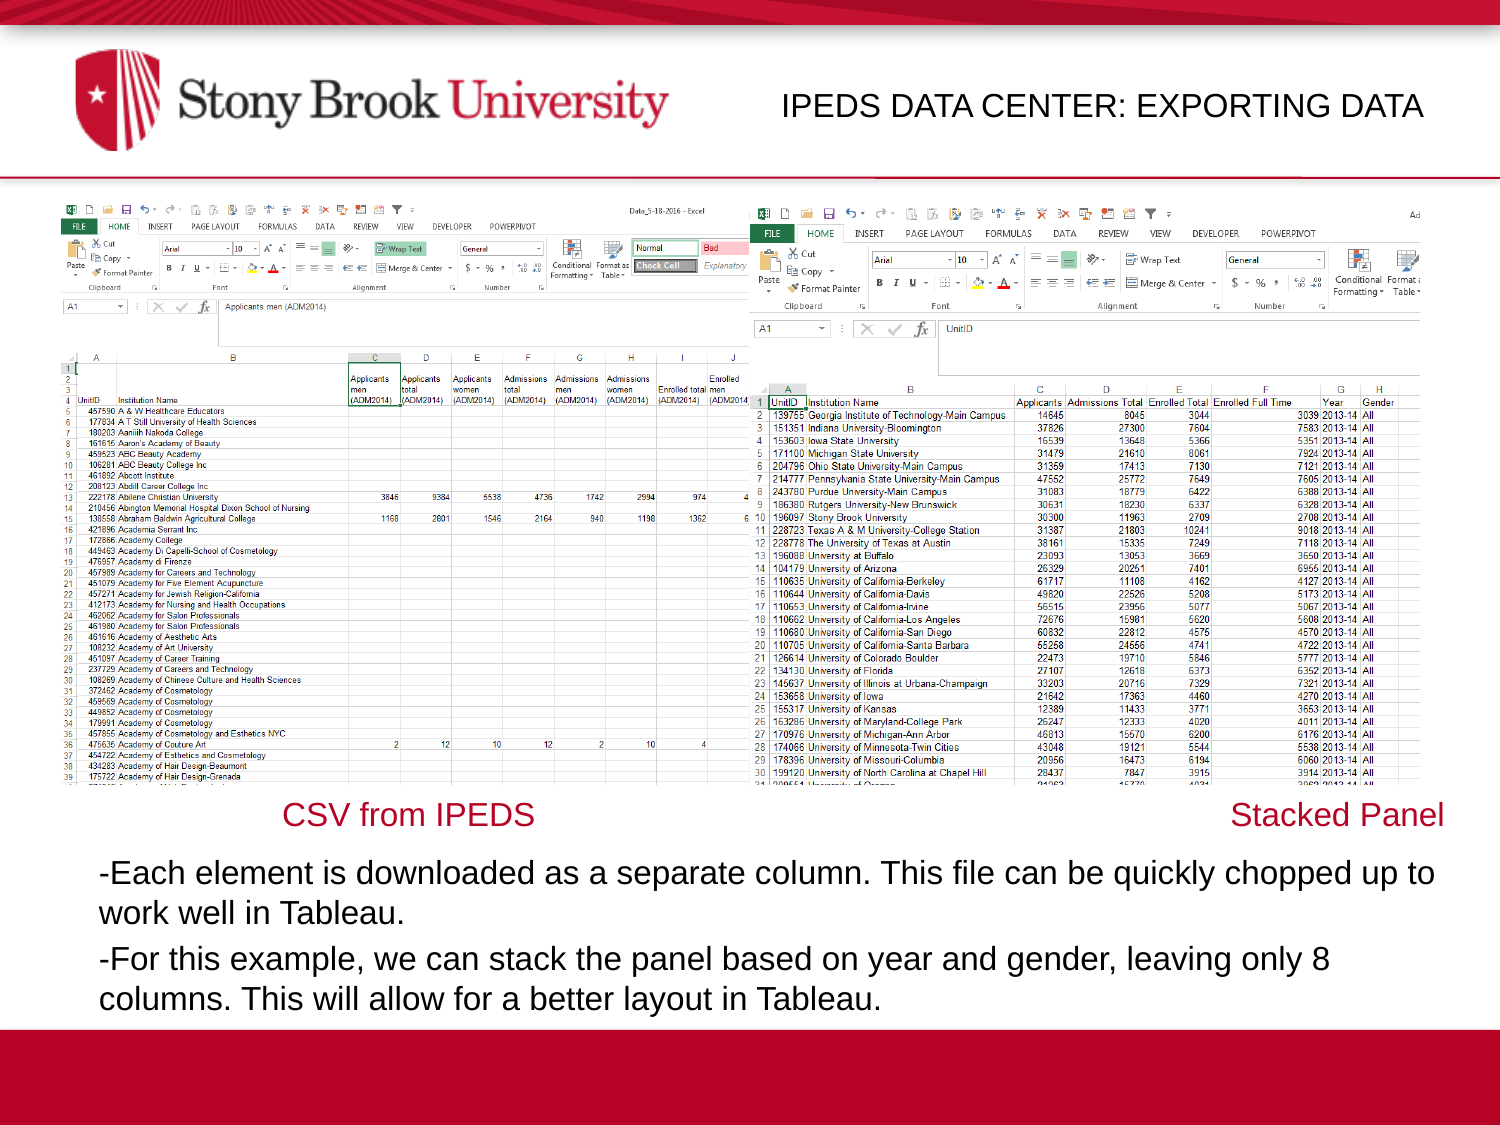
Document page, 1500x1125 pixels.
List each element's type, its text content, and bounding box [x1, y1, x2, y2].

text_box -Each element is downloaded as a separate column. This file can be quickly chopped up to work well in Tableau. -For this example, we can stack the panel based on year and gender, leaving only 8 columns. This will allow for a better layout in Tableau. [61, 850, 1439, 1029]
picture [0, 0, 1500, 25]
list IPEDS Data Center: Exporting Data [757, 76, 1425, 139]
picture [61, 204, 1420, 786]
text_box CSV from IPEDS Stacked Panel [68, 792, 1447, 848]
